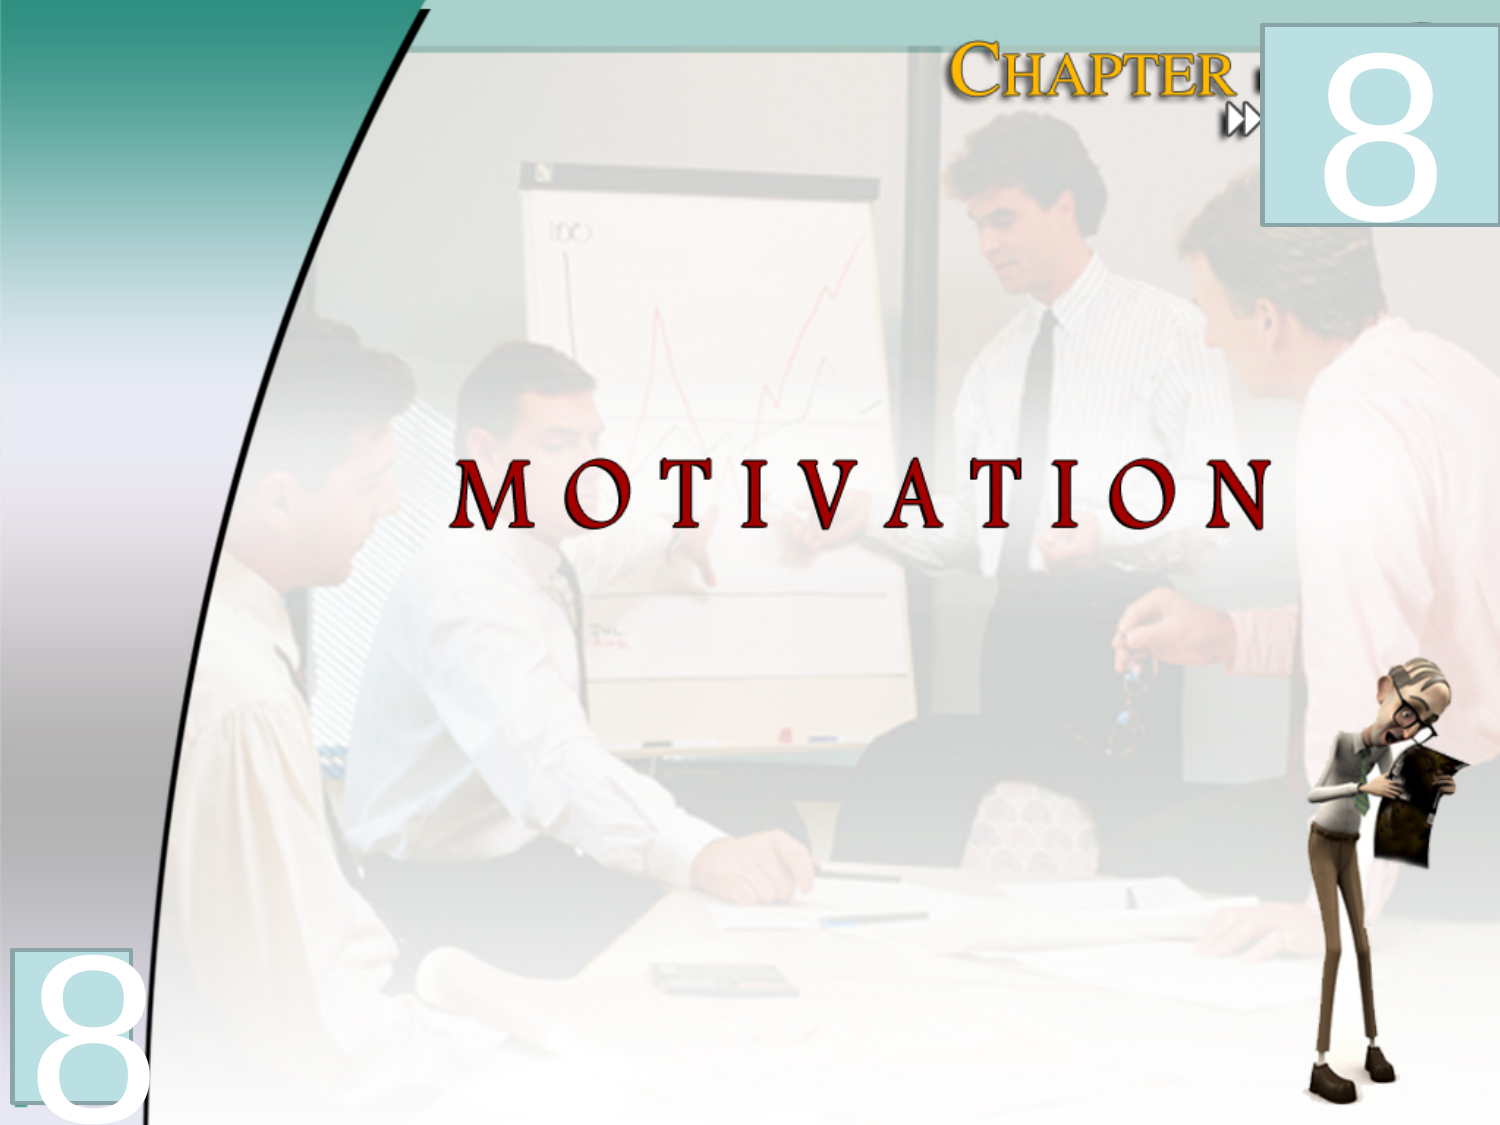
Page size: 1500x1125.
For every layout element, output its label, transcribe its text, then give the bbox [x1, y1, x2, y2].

text_box 8 [10, 948, 133, 1105]
picture [0, 0, 1500, 1125]
text_box 8 [1260, 23, 1500, 227]
